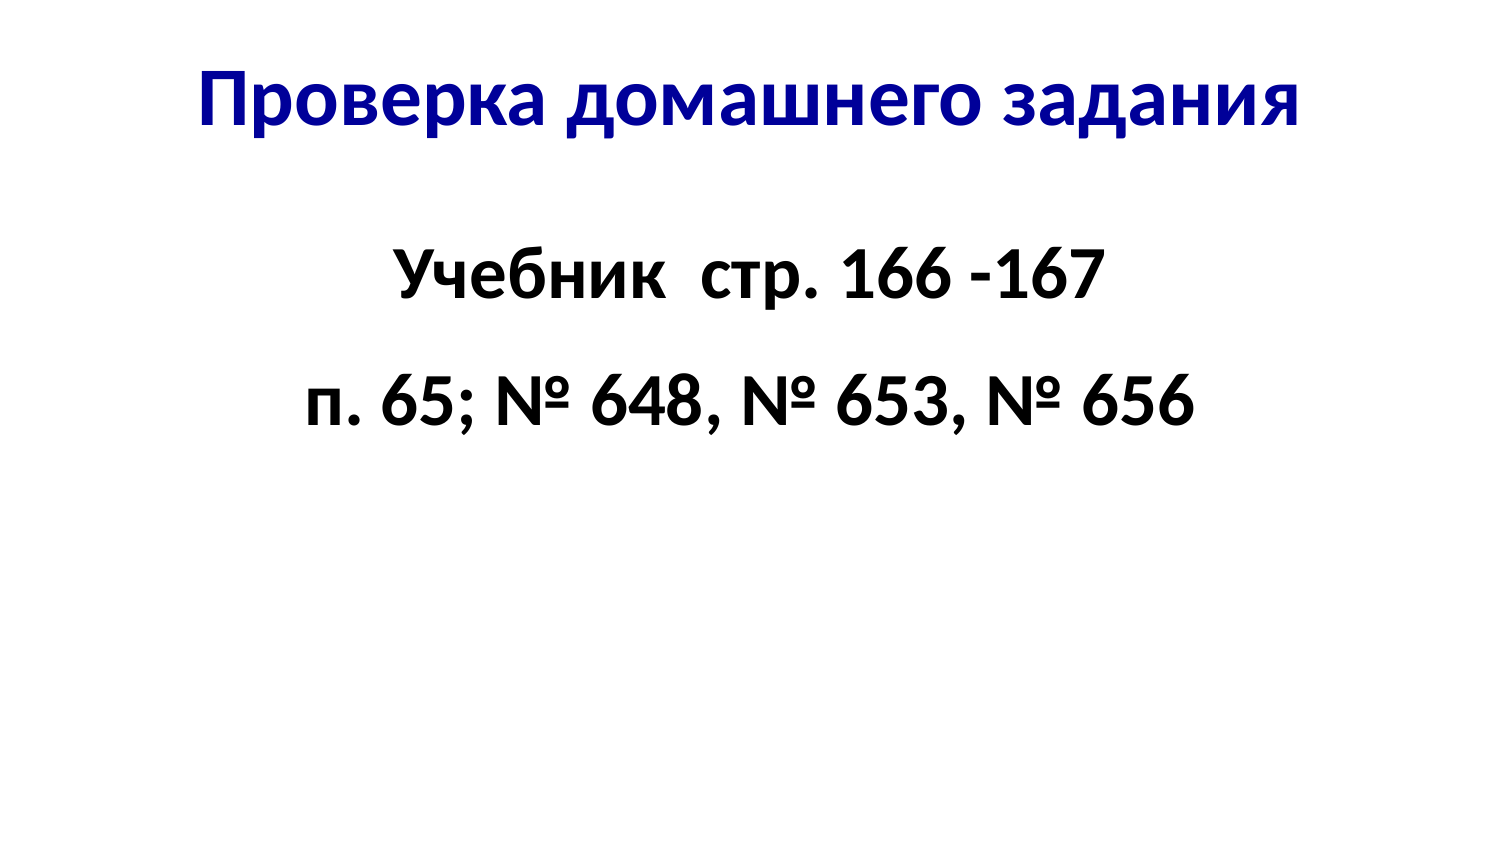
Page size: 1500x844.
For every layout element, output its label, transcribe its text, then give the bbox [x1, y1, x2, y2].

list Учебник стр. 166 -167 п. 65; № 648, № 653, № 656 [75, 196, 1425, 754]
title Проверка домашнего задания [75, 33, 1425, 175]
